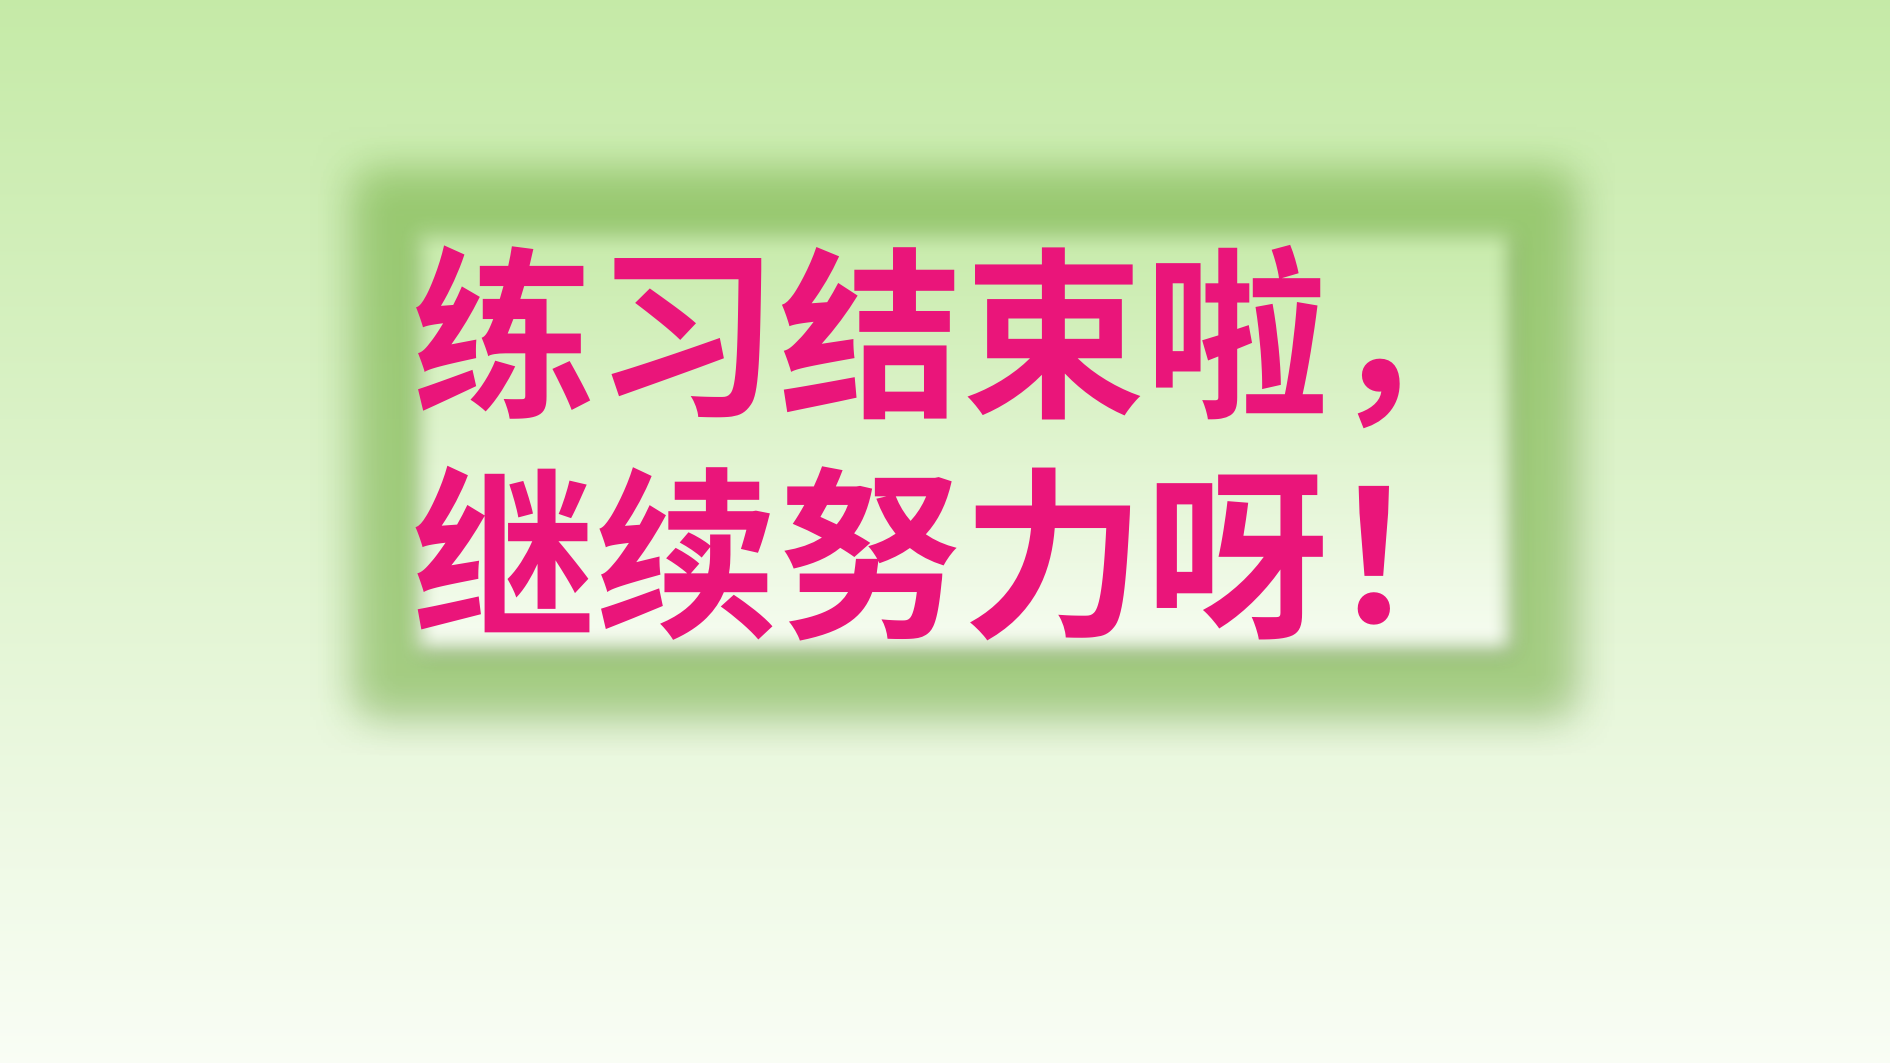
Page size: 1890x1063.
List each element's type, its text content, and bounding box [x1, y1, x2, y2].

text_box 练习结束啦， 继续努力呀！ [434, 249, 1494, 633]
